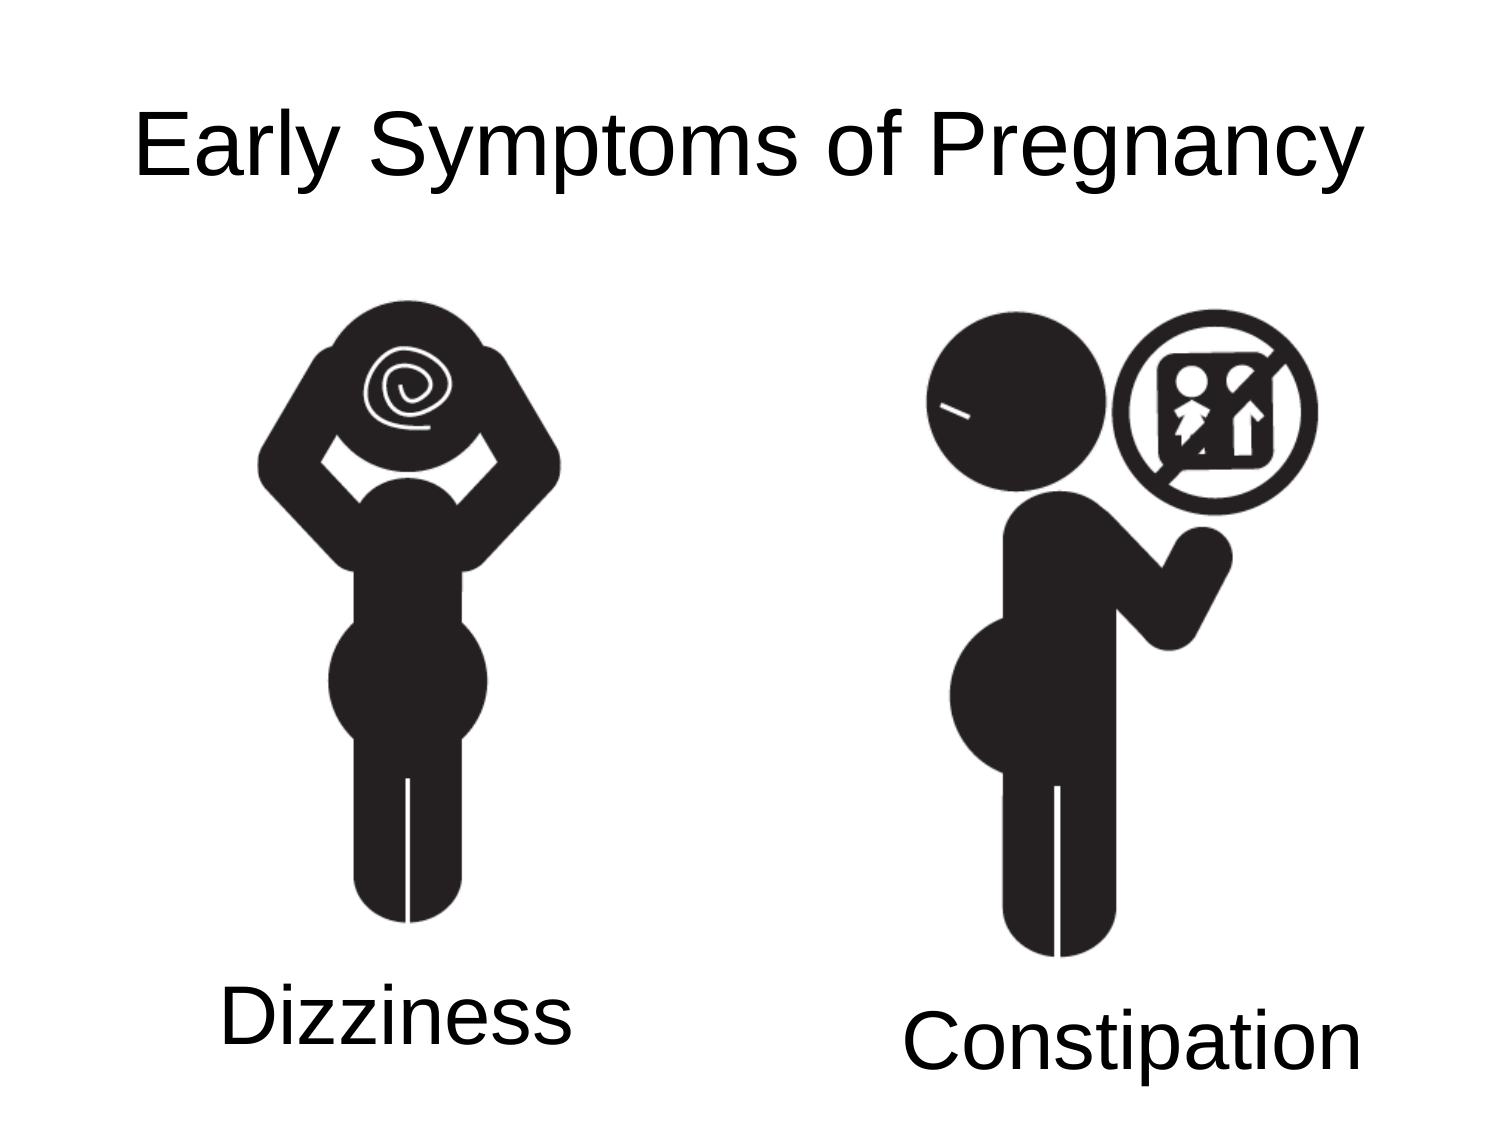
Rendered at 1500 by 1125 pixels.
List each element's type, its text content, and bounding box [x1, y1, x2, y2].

title Early Symptoms of Pregnancy [75, 45, 1425, 233]
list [74, 262, 738, 1006]
text_box Dizziness [74, 1013, 718, 1070]
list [762, 262, 1426, 1006]
text_box Constipation [811, 978, 1454, 1094]
